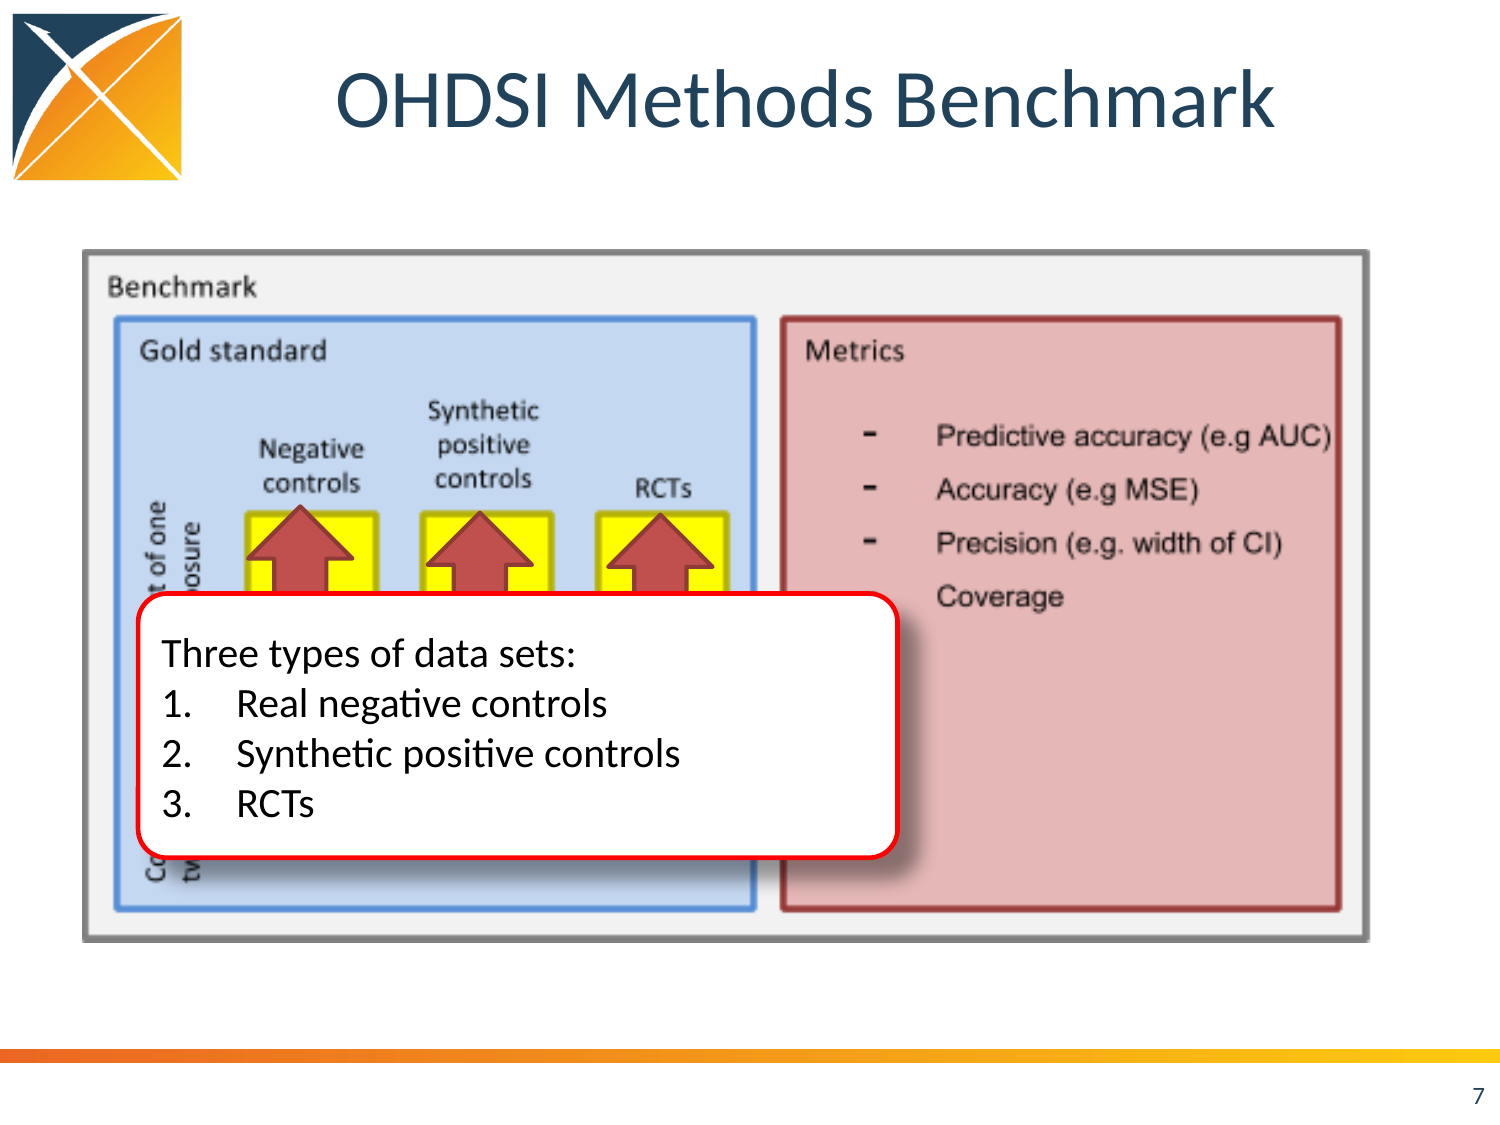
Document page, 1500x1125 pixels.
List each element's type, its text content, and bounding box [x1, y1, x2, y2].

title OHDSI Methods Benchmark [187, 24, 1425, 163]
slide_number 7 [1149, 1065, 1500, 1125]
picture [82, 249, 1395, 943]
picture [0, 0, 206, 200]
